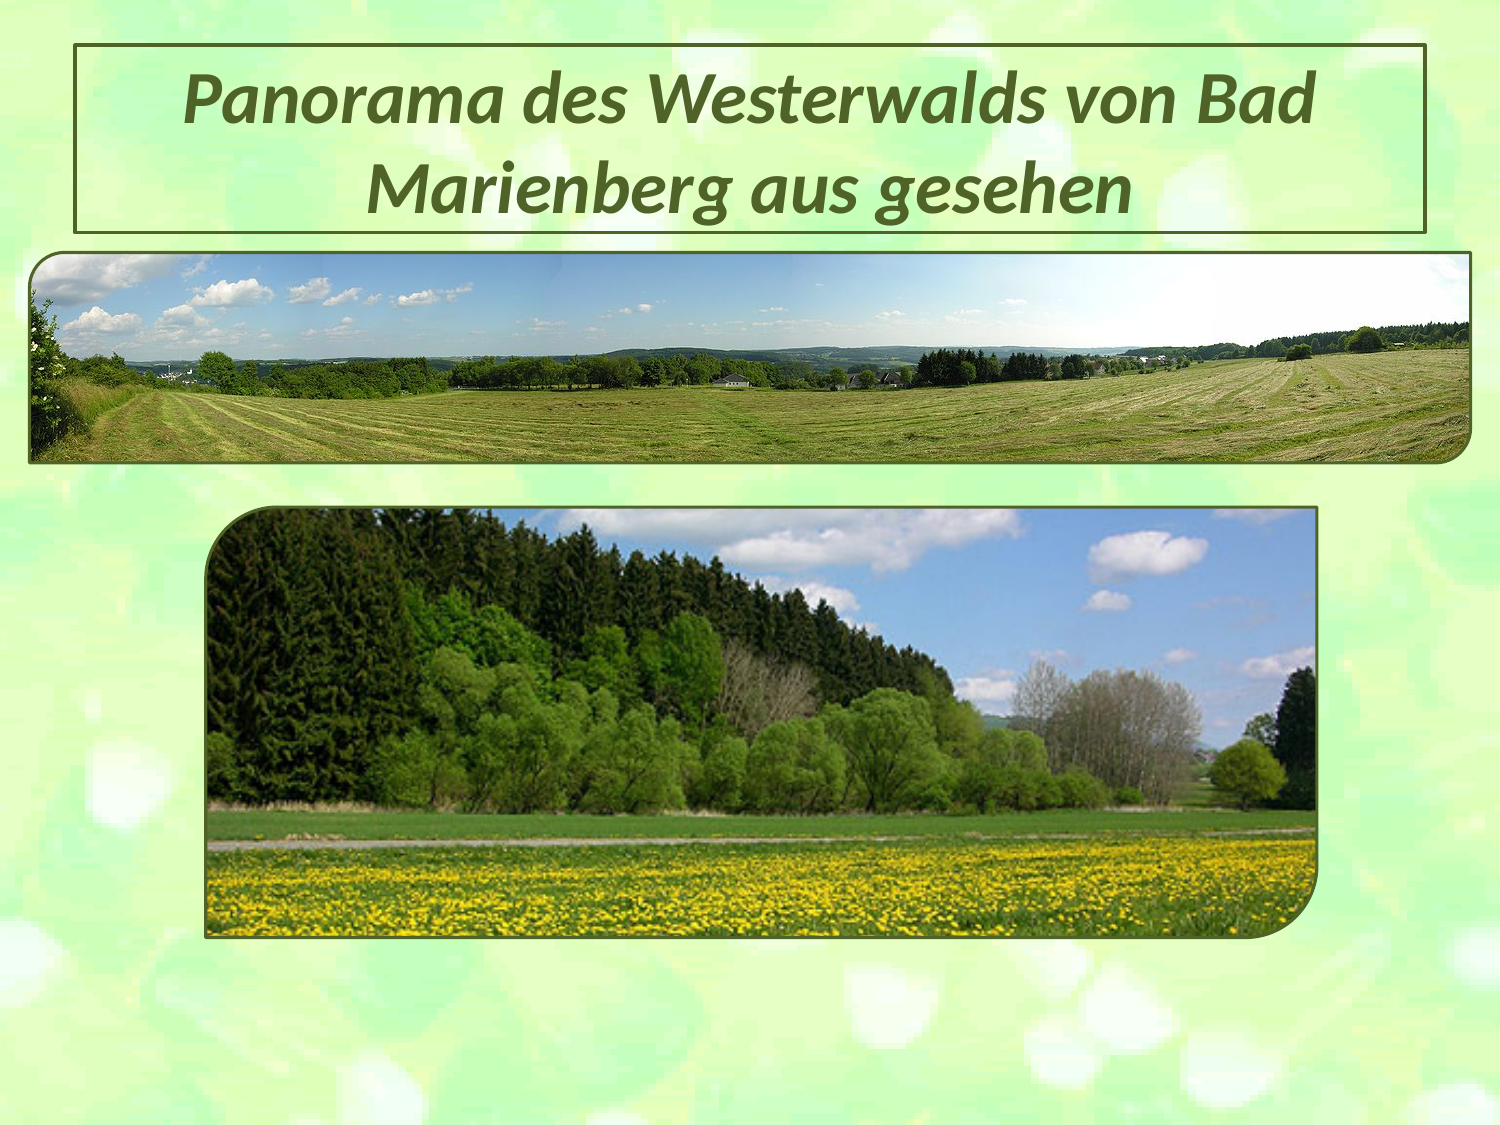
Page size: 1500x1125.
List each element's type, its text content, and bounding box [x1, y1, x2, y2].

picture [0, 0, 1500, 1125]
title Panorama des Westerwalds von Bad Marienberg aus gesehen [75, 45, 1425, 233]
